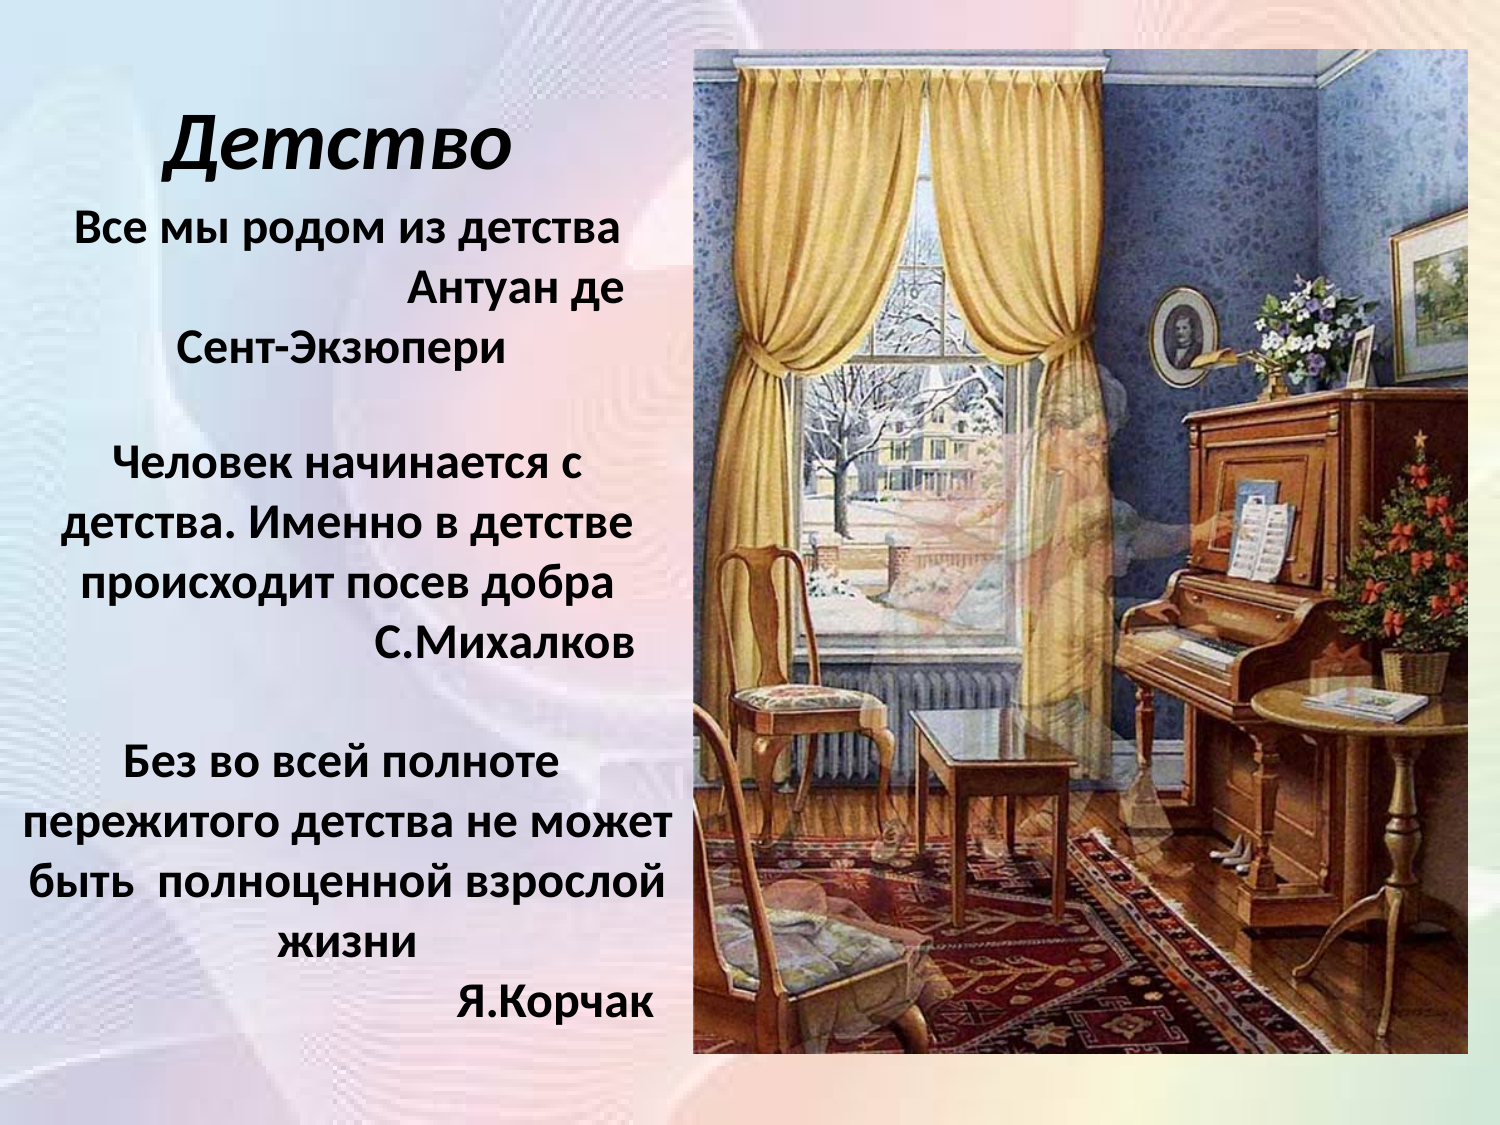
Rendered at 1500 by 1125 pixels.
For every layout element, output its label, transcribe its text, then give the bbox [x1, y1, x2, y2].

text_box Без во всей полноте пережитого детства не может быть полноценной взрослой жизни Я.Корчак [6, 720, 689, 1125]
title Детство [41, 42, 637, 186]
picture [0, 0, 1500, 1125]
text_box Все мы родом из детства Антуан де Сент-Экзюпери [0, 186, 688, 381]
text_box Человек начинается с детства. Именно в детстве происходит посев добра С.Михалков [13, 420, 682, 720]
